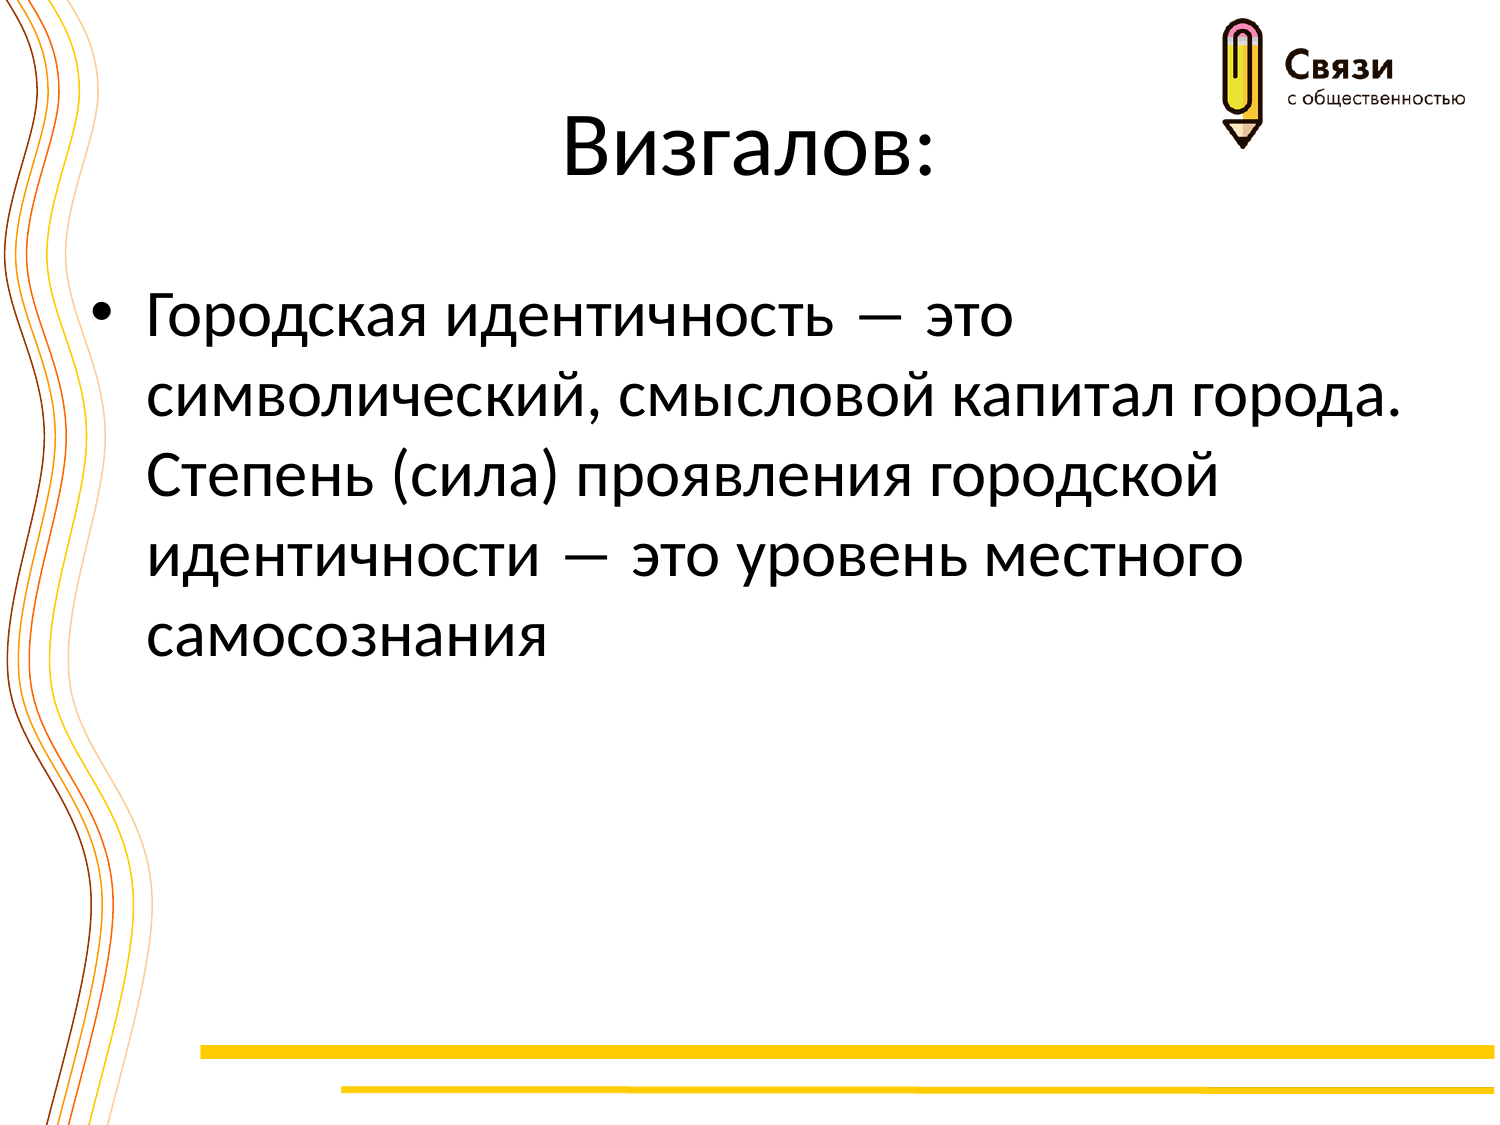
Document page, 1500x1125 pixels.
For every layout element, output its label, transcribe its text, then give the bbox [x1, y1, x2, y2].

list Городская идентичность ― это символический, смысловой капитал города. Степень (сила) проявления городской идентичности ― это уровень местного самосознания [213, 262, 1425, 1005]
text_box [4, 0, 207, 1125]
picture [199, 1045, 1495, 1059]
picture [339, 1086, 1495, 1095]
picture [1222, 18, 1472, 150]
title Визгалов: [213, 45, 1425, 233]
